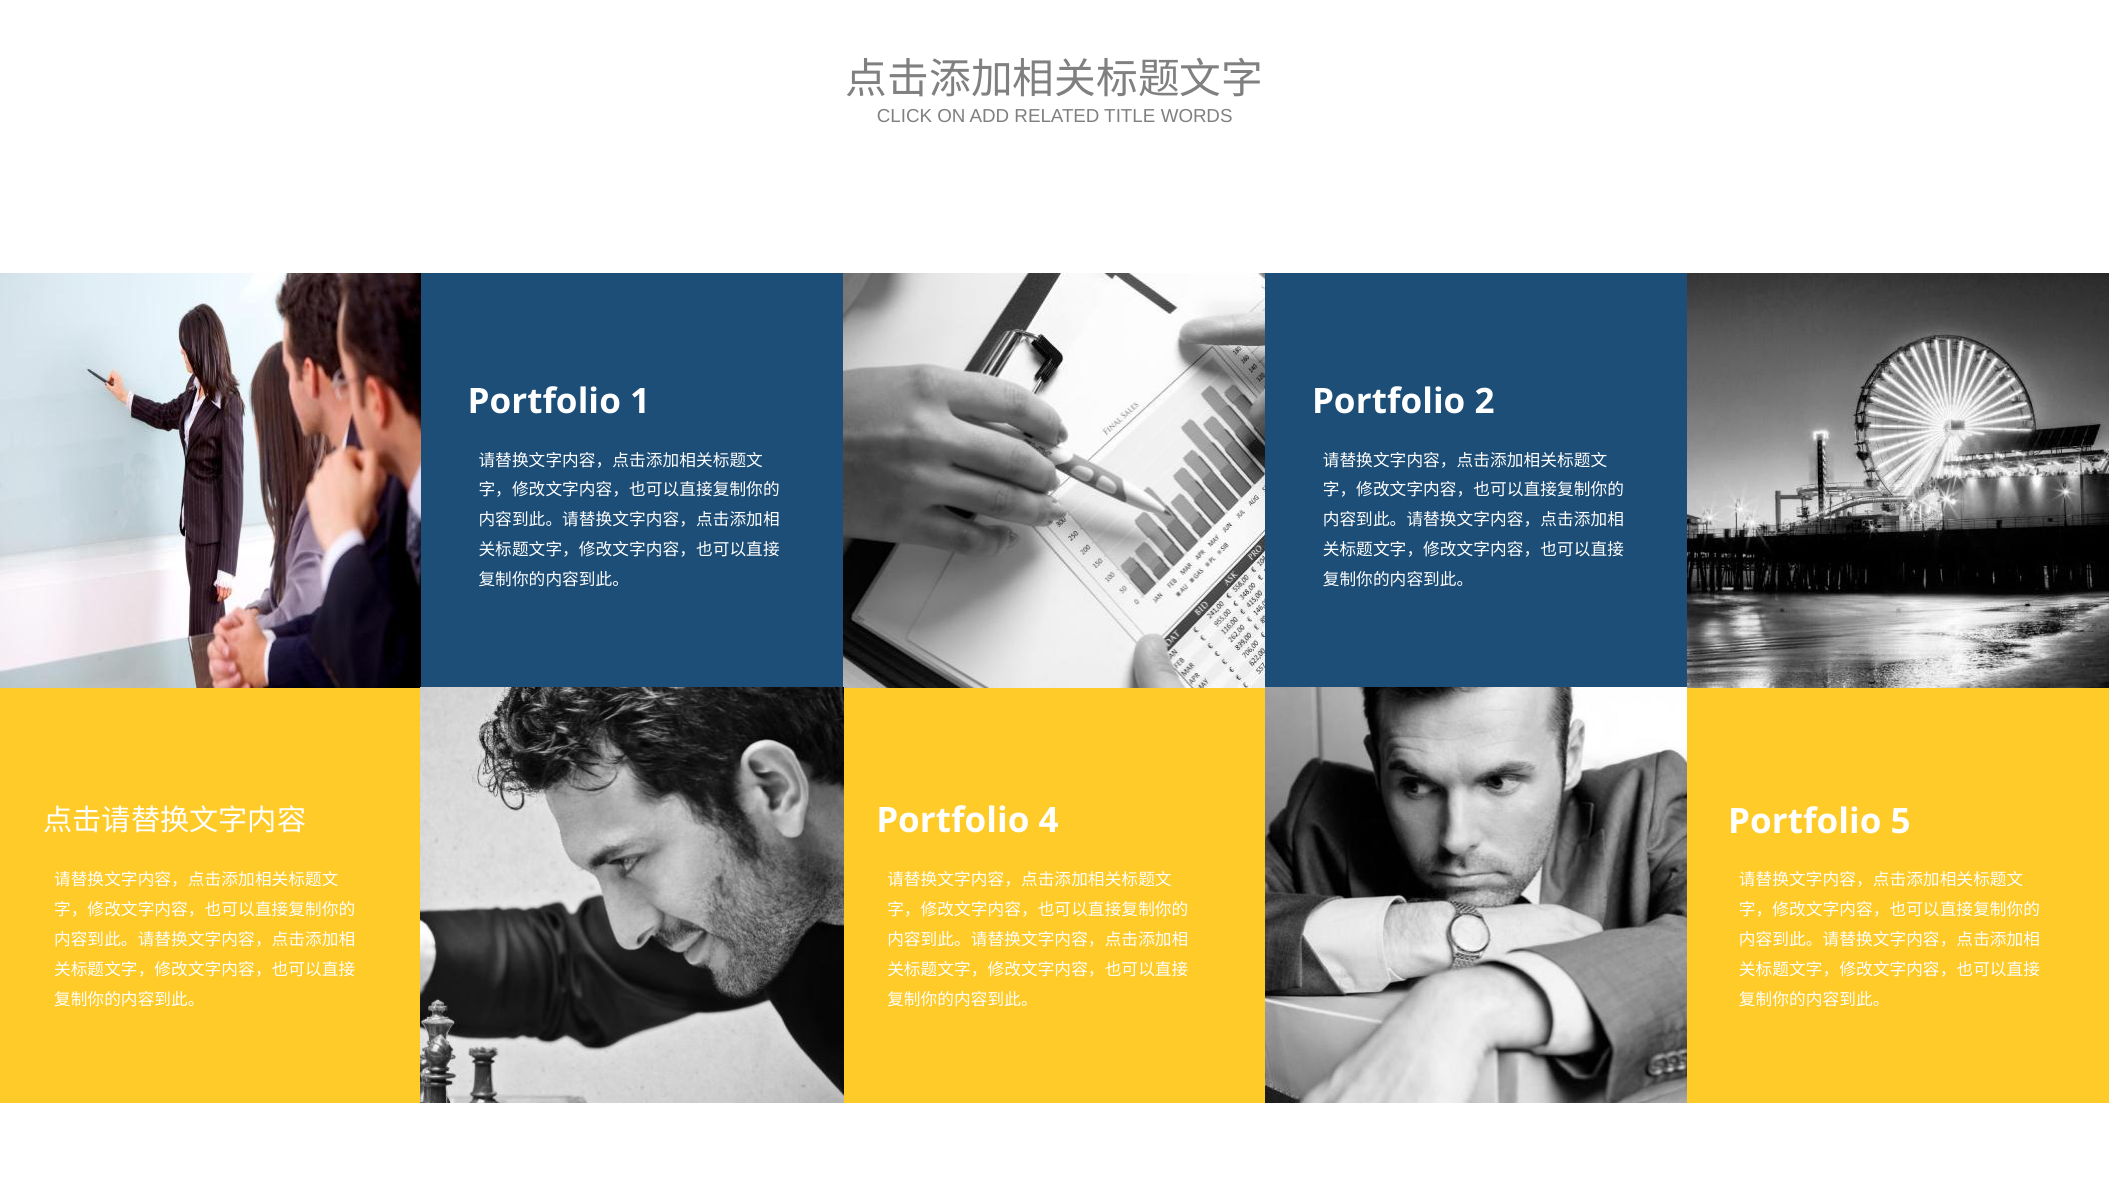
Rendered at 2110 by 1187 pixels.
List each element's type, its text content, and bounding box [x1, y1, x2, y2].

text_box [420, 273, 843, 1103]
text_box CLICK ON ADD RELATED TITLE WORDS [852, 95, 1257, 130]
text_box 点击添加相关标题文字 [803, 44, 1307, 107]
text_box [0, 273, 420, 1103]
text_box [843, 273, 1265, 1103]
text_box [1265, 273, 1687, 1103]
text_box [1687, 273, 2109, 1103]
